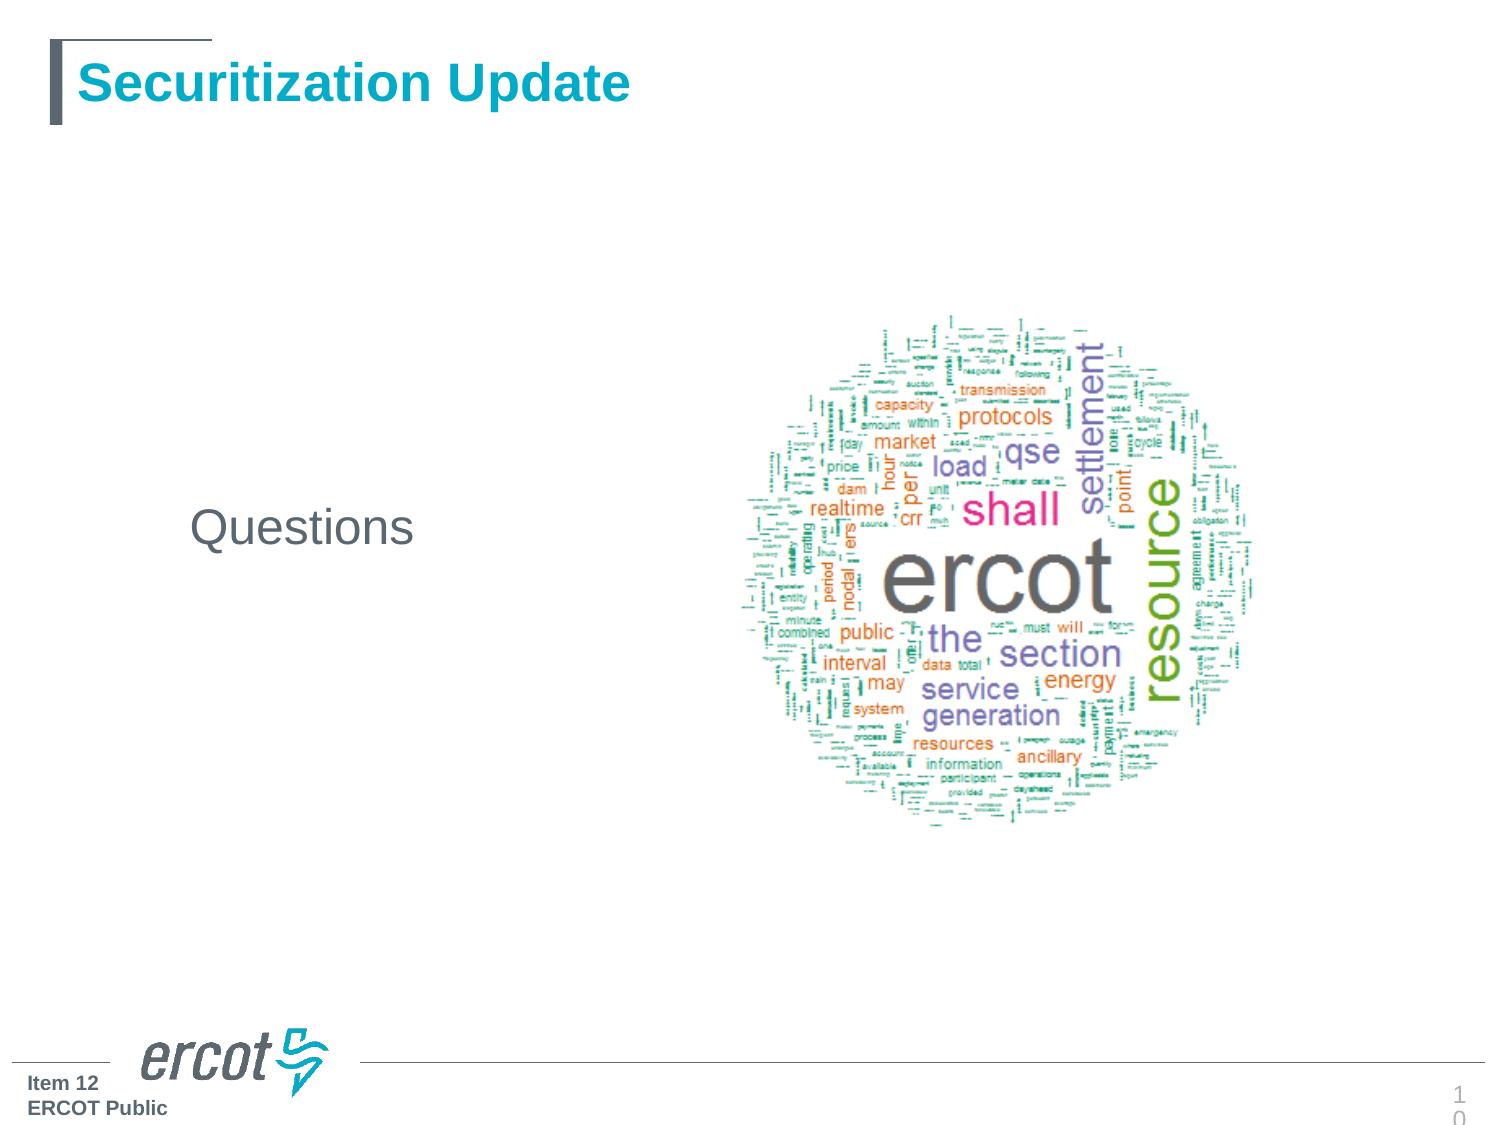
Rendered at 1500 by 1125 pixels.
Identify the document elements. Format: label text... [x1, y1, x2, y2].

picture [137, 1024, 332, 1100]
picture [550, 152, 1448, 994]
title Securitization Update [62, 39, 1438, 134]
slide_number 10 [1437, 1076, 1475, 1112]
text_box Questions [174, 487, 538, 803]
